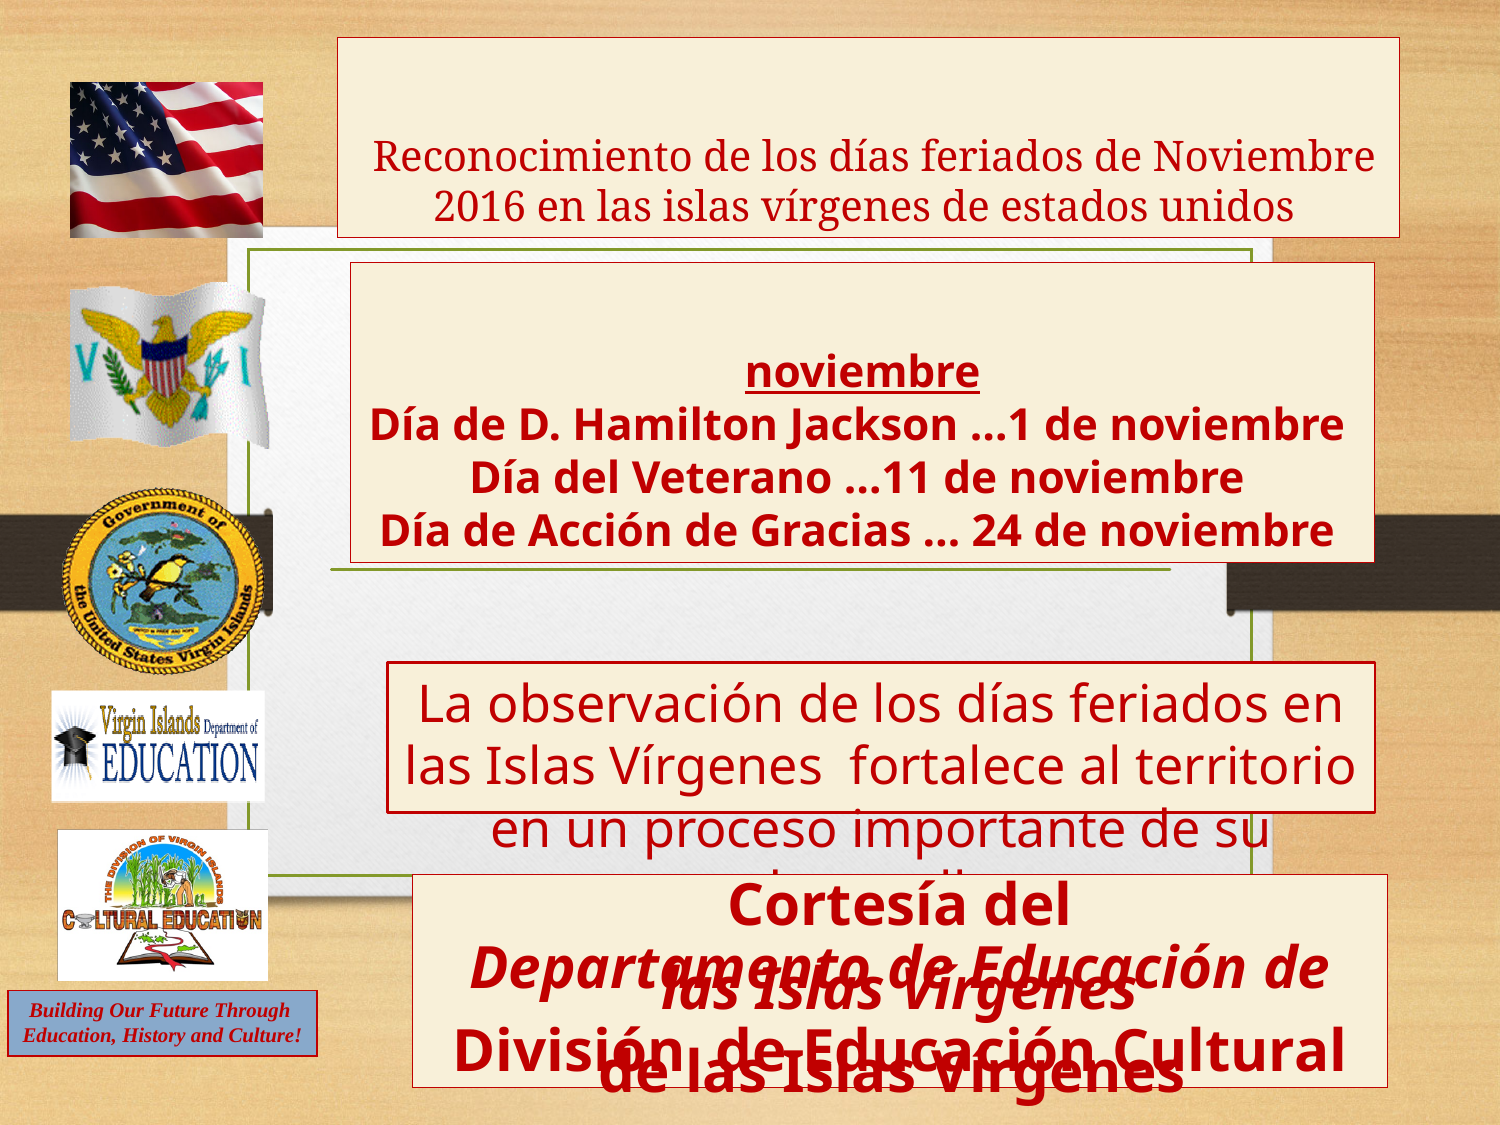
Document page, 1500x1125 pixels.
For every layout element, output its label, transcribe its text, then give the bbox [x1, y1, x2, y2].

subtitle La observación de los días feriados en las Islas Vírgenes fortalece al territorio en un proceso importante de su desarrollo. [386, 661, 1376, 814]
text_box Building Our Future Through Education, History and Culture! [7, 990, 318, 1057]
title Reconocimiento de los días feriados de Noviembre 2016 en las islas vírgenes de estados unidos [337, 37, 1400, 238]
picture [0, 0, 1500, 1125]
text_box Cortesía del Departamento de Educación de las Islas Vírgenes División de Educación Cultural de las Islas Vírgenes [412, 874, 1388, 1088]
text_box noviembre Día de D. Hamilton Jackson …1 de noviembre Día del Veterano …11 de noviembre Día de Acción de Gracias … 24 de noviembre [350, 262, 1375, 563]
